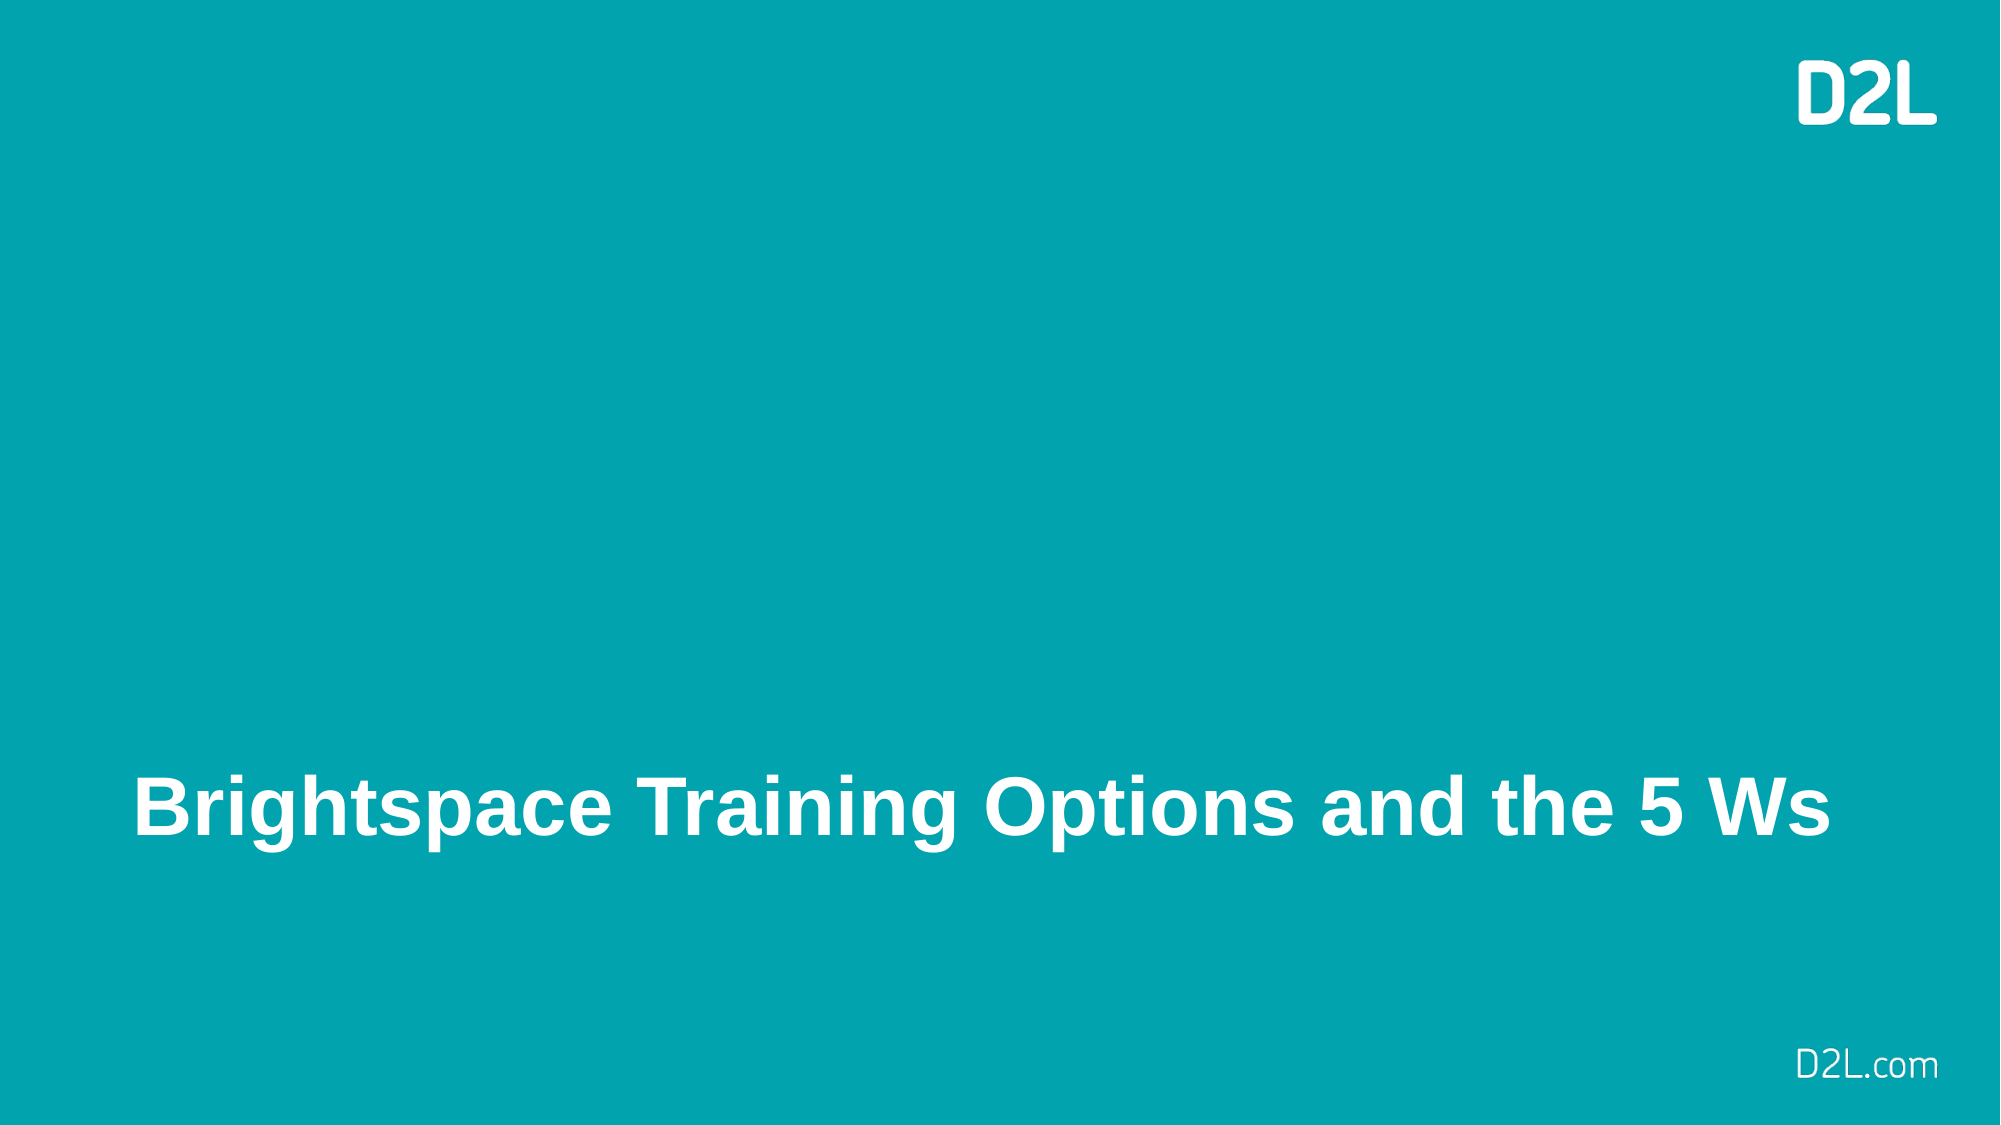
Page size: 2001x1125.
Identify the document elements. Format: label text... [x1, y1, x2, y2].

picture [1796, 0, 2000, 1125]
list Brightspace Training Options and the 5 Ws [83, 712, 1903, 904]
